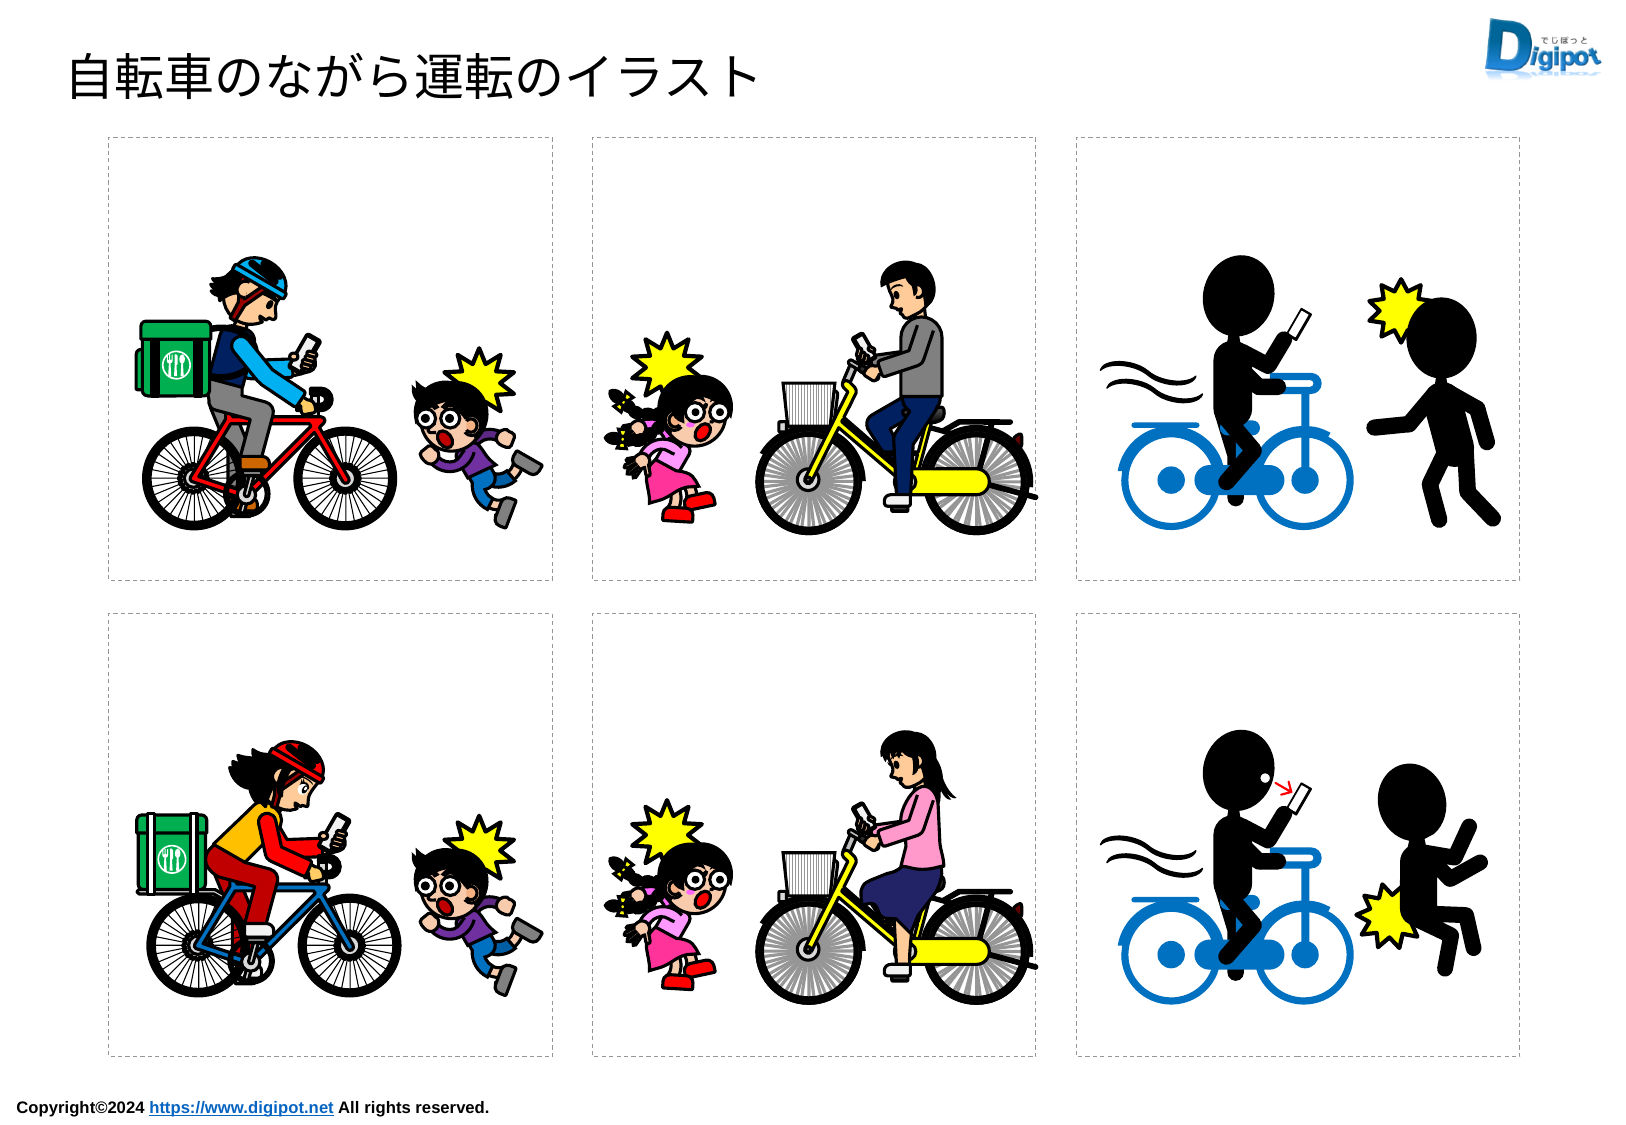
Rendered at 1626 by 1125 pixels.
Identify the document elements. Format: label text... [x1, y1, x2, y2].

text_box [136, 734, 541, 996]
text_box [1100, 729, 1489, 1005]
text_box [605, 728, 1038, 1007]
picture [1485, 18, 1602, 82]
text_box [605, 259, 1038, 538]
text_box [1100, 254, 1491, 532]
text_box 自転車のながら運転のイラスト [49, 38, 779, 113]
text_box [136, 256, 541, 529]
